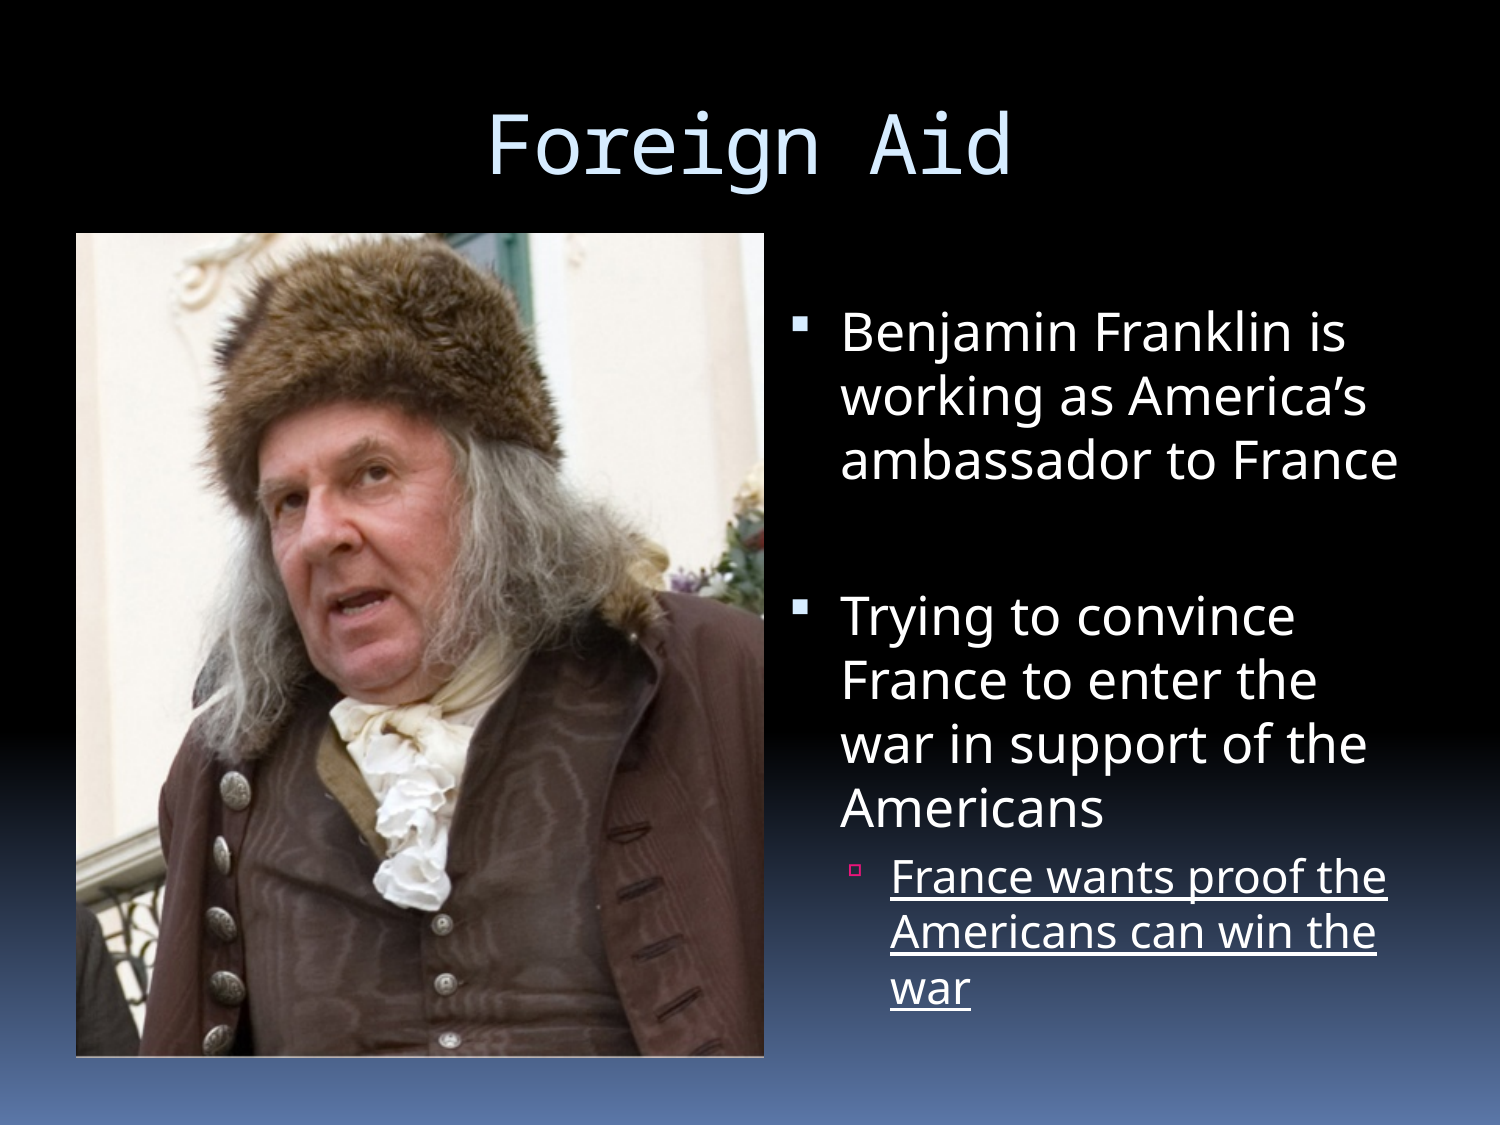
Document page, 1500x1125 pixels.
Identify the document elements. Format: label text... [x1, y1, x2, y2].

title Foreign Aid [75, 83, 1425, 234]
list Benjamin Franklin is working as America’s ambassador to France Trying to convince France to enter the war in support of the Americans France wants proof the Americans can win the war [773, 290, 1427, 1033]
picture [75, 233, 765, 1058]
